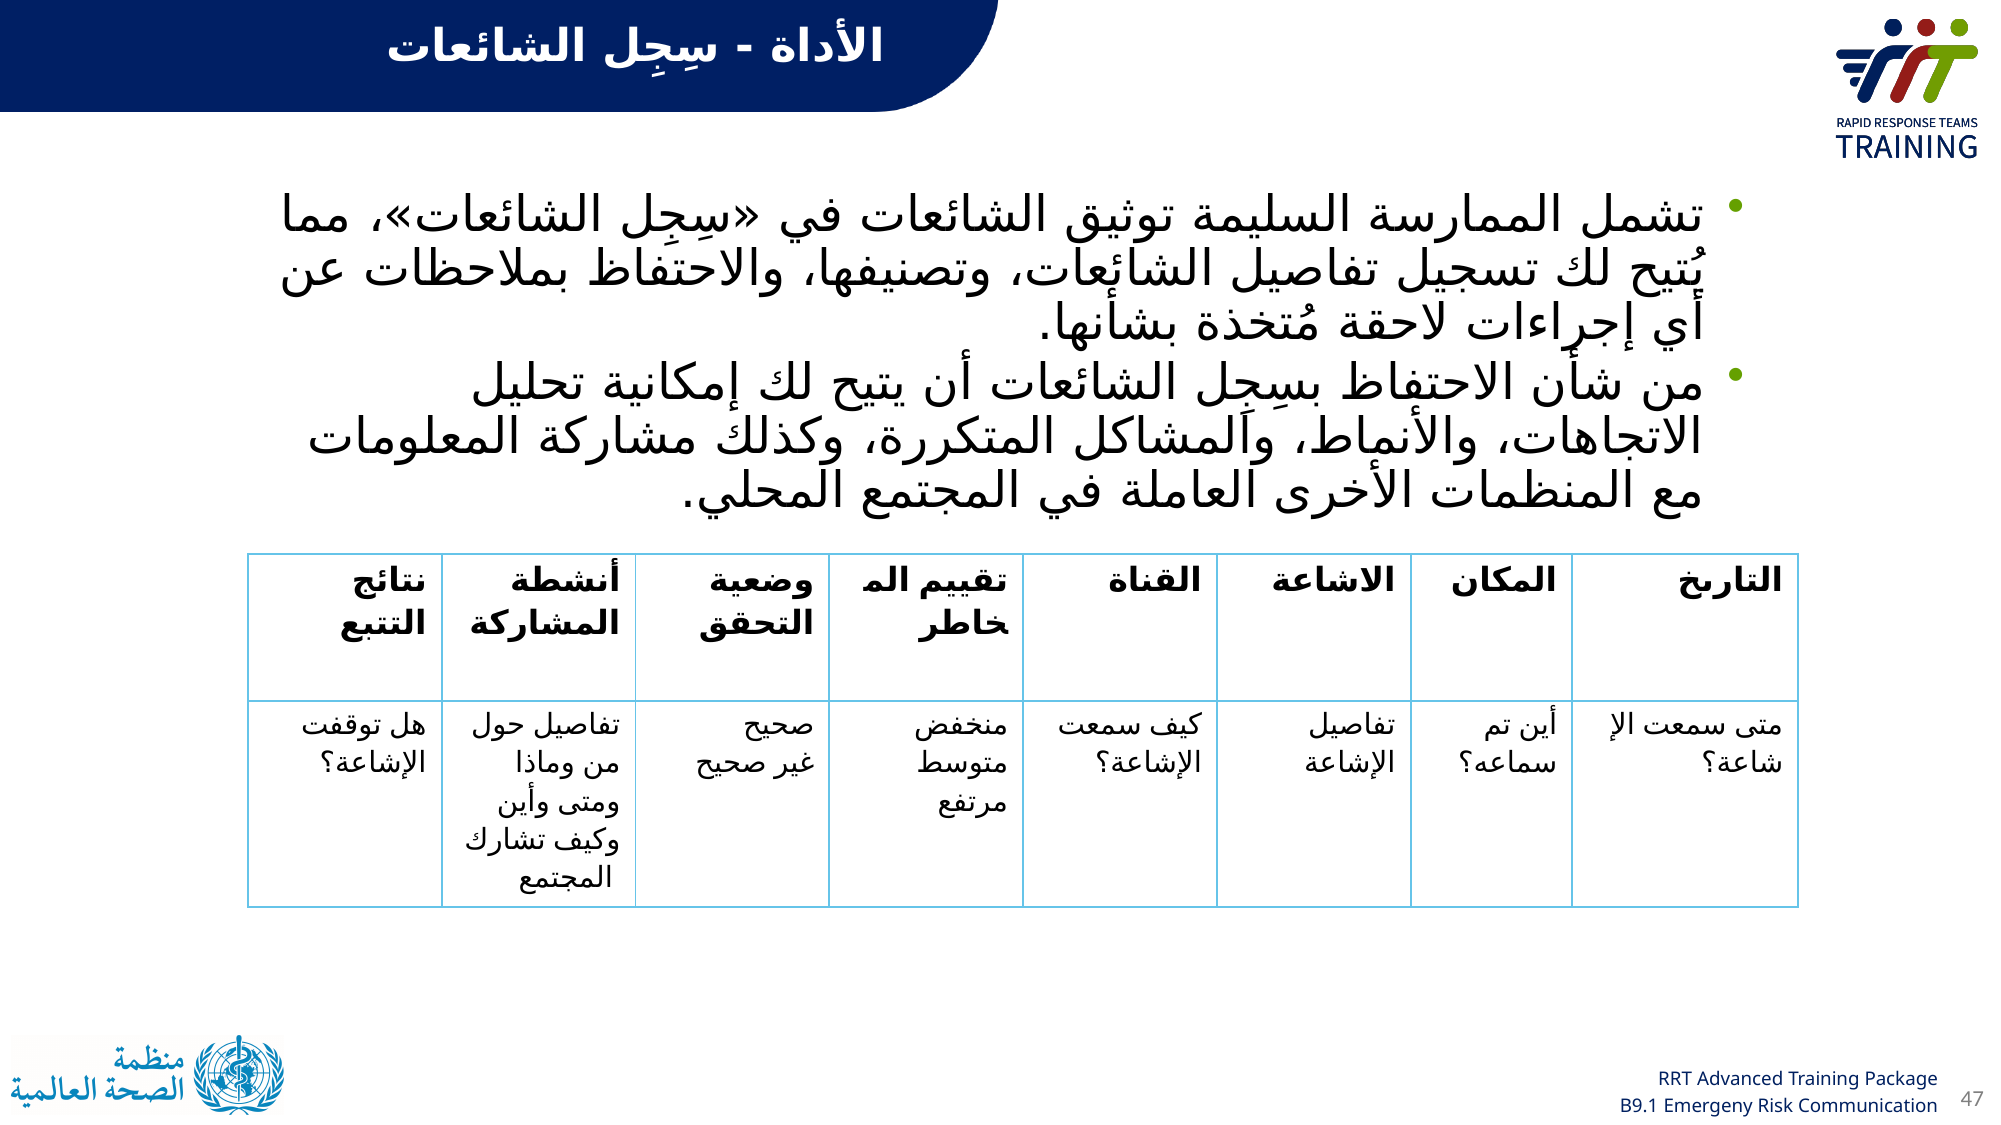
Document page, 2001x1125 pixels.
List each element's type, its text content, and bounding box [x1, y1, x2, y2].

table_header وضعية التحقق [636, 555, 828, 700]
table_header التارىخ [1573, 555, 1797, 700]
table_cell كيف سمعت الإشاعة؟ [1024, 702, 1216, 906]
table_header أنشطة المشاركة [443, 555, 635, 700]
table_cell أين تم سماعه؟ [1412, 702, 1571, 906]
table_header القناة [1024, 555, 1216, 700]
table_header تقييم المخاطر [830, 555, 1022, 700]
table_header الاشاعة [1218, 555, 1410, 700]
picture [241, 1050, 247, 1059]
list تشمل الممارسة السليمة توثيق الشائعات في «سِجِل الشائعات»، مما يُتيح لك تسجيل تفاصيل الشائعات، وتصنيفها، والاحتفاظ بملاحظات عن أي إجراءات لاحقة مُتخذة بشأنها. من شأن الاحتفاظ بسِجِل الشائعات أن يتيح لك إمكانية تحليل الاتجاهات، والأنماط، والمشاكل المتكررة، وكذلك مشاركة المعلومات مع المنظمات الأخرى العاملة في المجتمع المحلي. [246, 180, 1753, 539]
table_cell هل توقفت الإشاعة؟ [249, 702, 441, 906]
table_cell تفاصيل حول من وماذا ومتى وأين وكيف تشارك المجتمع [443, 702, 635, 906]
table_cell تفاصيل الإشاعة [1218, 702, 1410, 906]
table_header المكان [1412, 555, 1571, 700]
table_cell منخفض متوسط مرتفع [830, 702, 1022, 906]
table_header نتائج التتبع [249, 555, 441, 700]
picture [11, 1035, 284, 1115]
table_cell متى سمعت الإشاعة؟ [1573, 702, 1797, 906]
picture [1835, 19, 1978, 167]
text_box الأداة - سِجِل الشائعات [22, 15, 893, 79]
table_cell صحيح غير صحيح [636, 702, 828, 906]
picture [0, 0, 999, 112]
